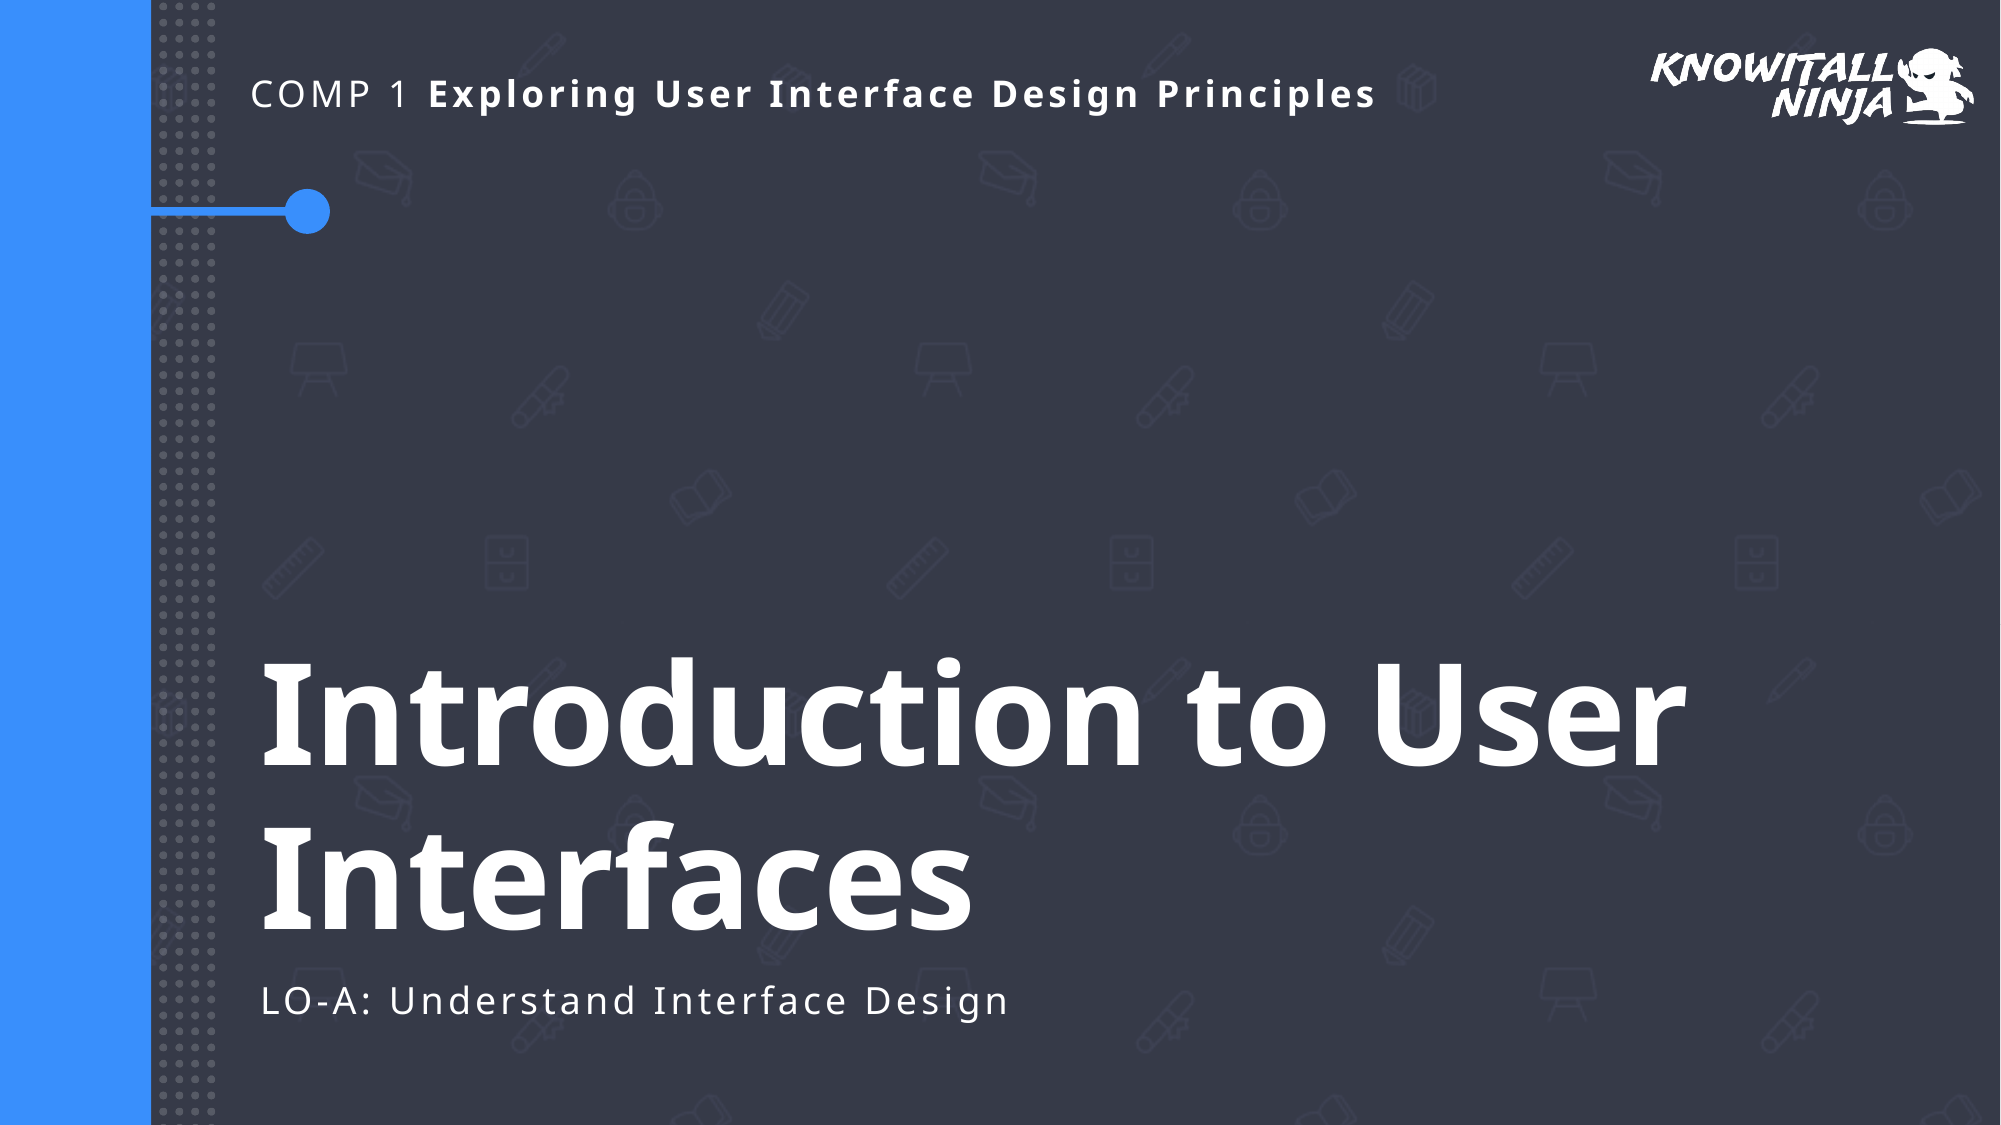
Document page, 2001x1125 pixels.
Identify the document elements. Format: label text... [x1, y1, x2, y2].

picture [152, 0, 2001, 1125]
title Introduction to User Interfaces [245, 623, 1896, 970]
subtitle LO-A: Understand Interface Design [245, 969, 1539, 1031]
